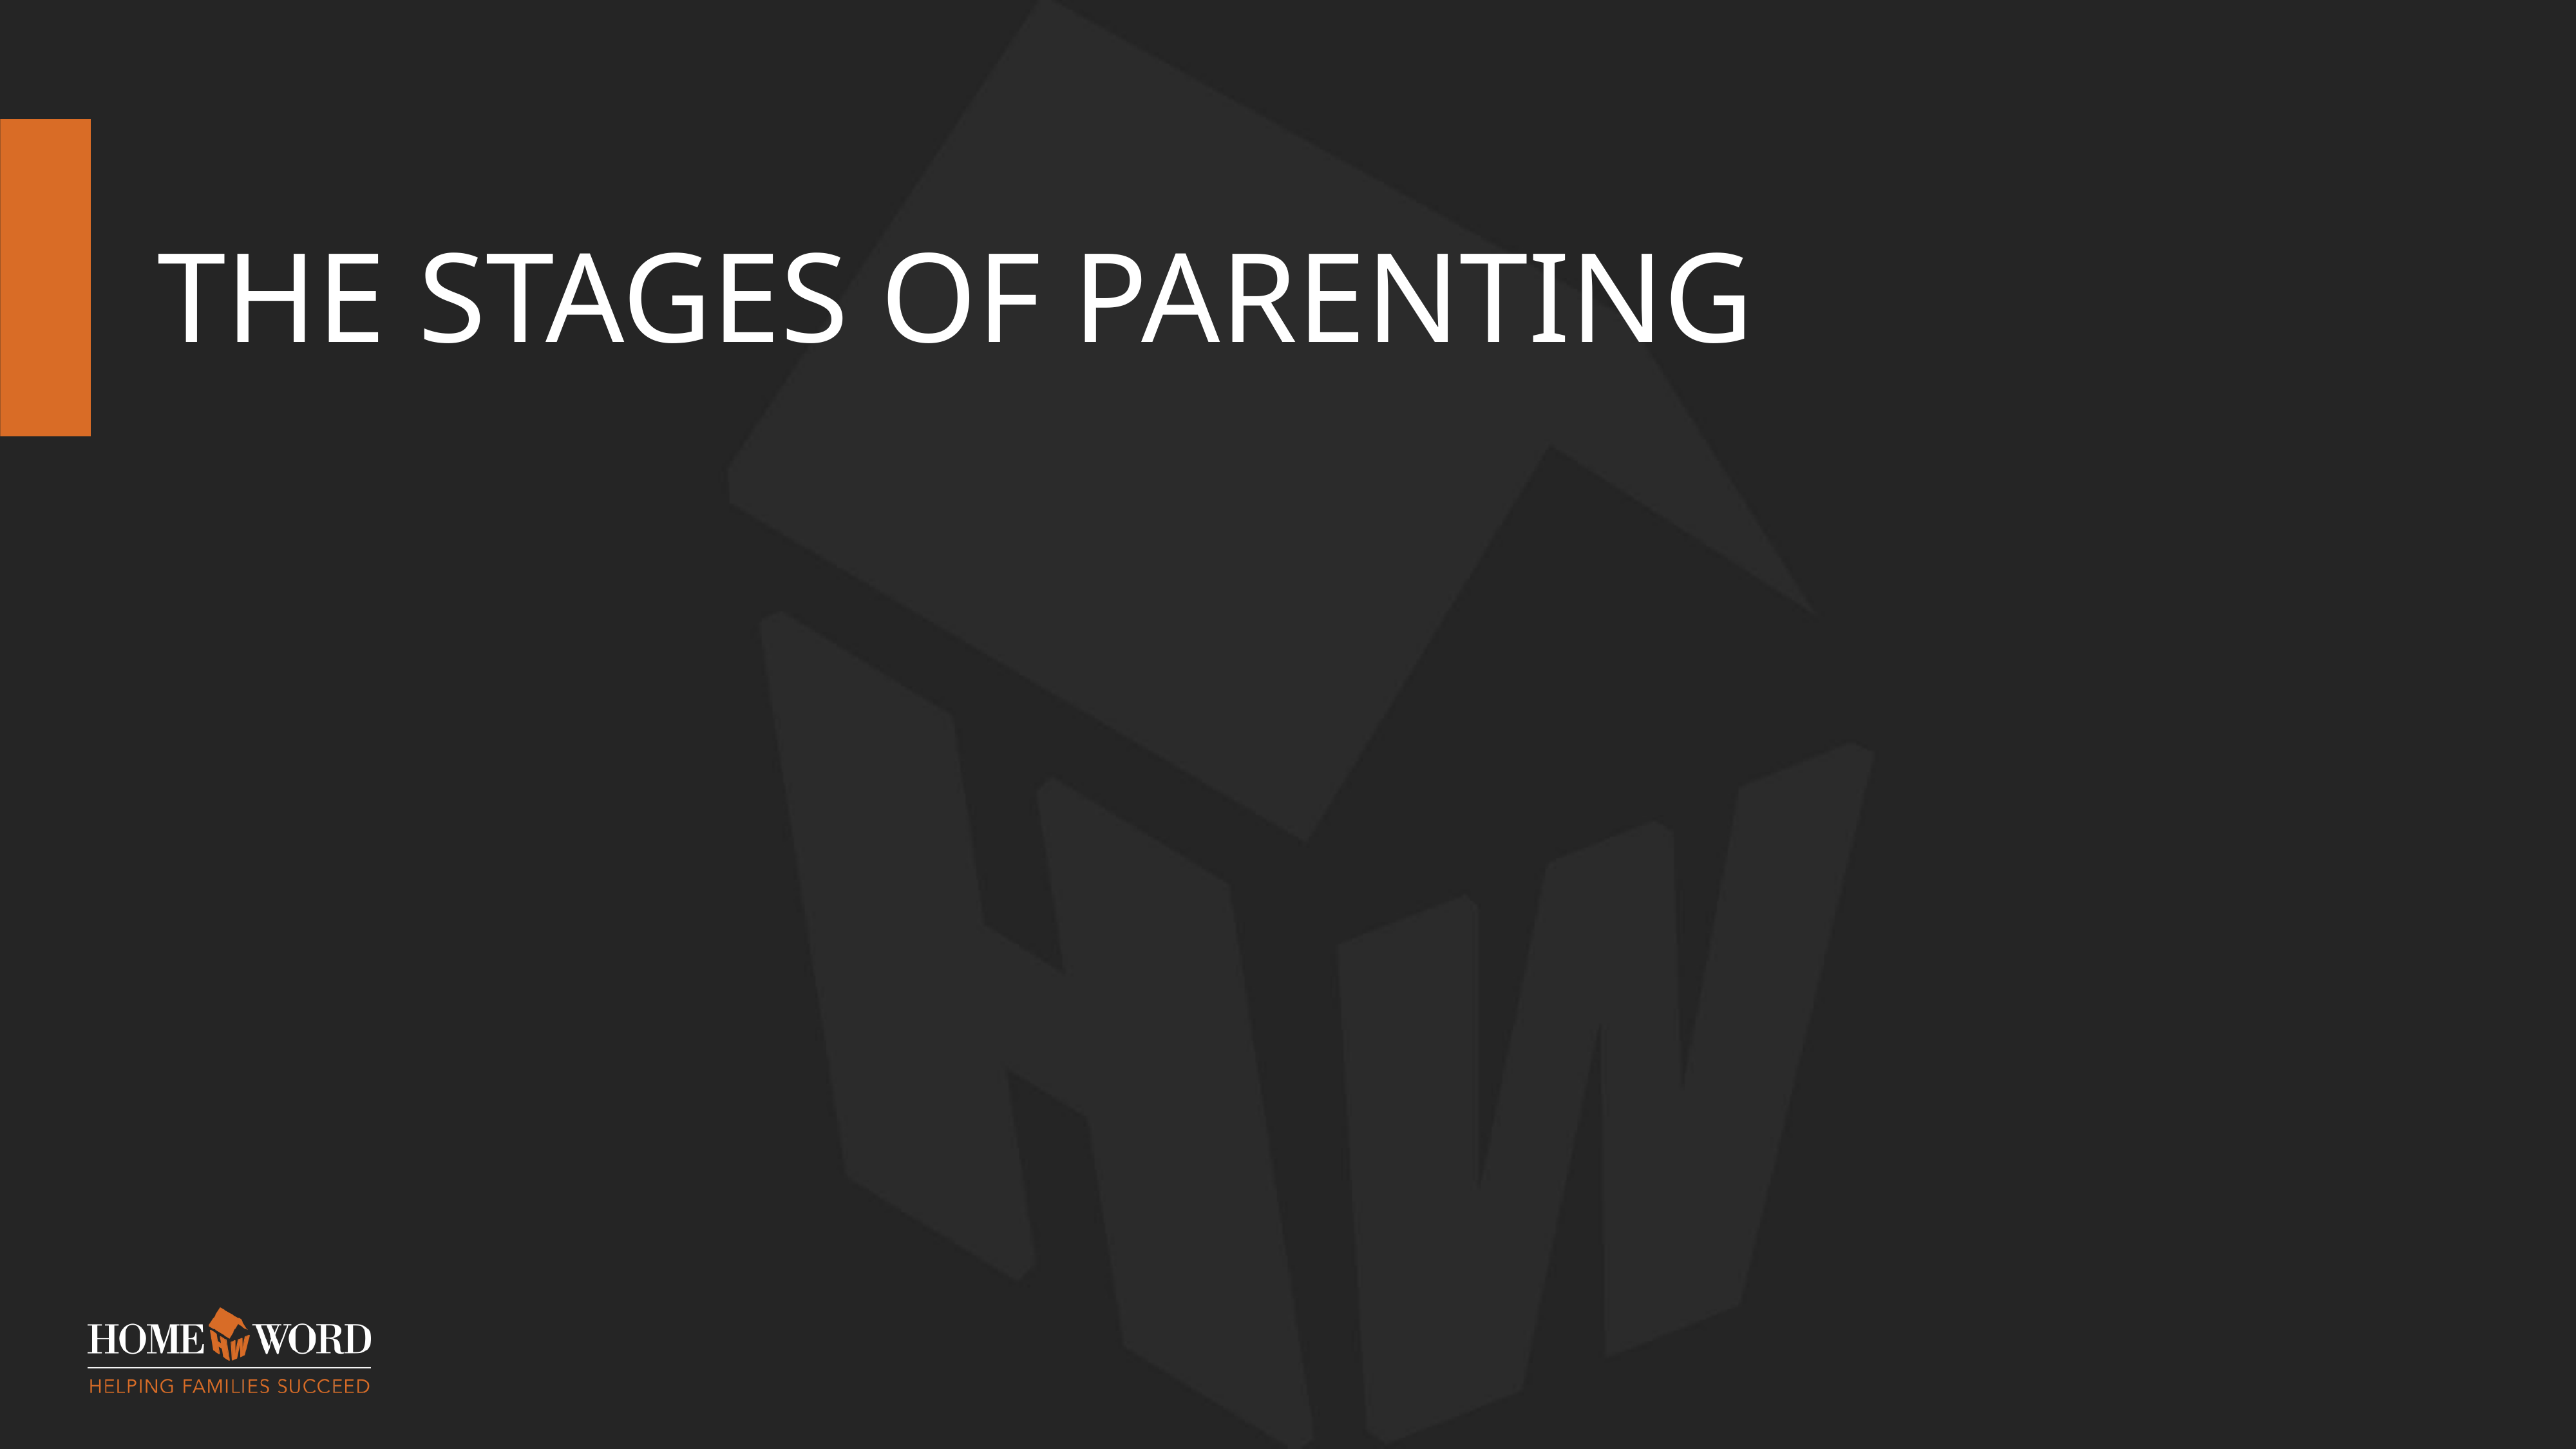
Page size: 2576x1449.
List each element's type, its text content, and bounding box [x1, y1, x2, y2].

picture [0, 0, 2576, 1449]
title THE STAGES OF PARENTING [151, 120, 2295, 466]
